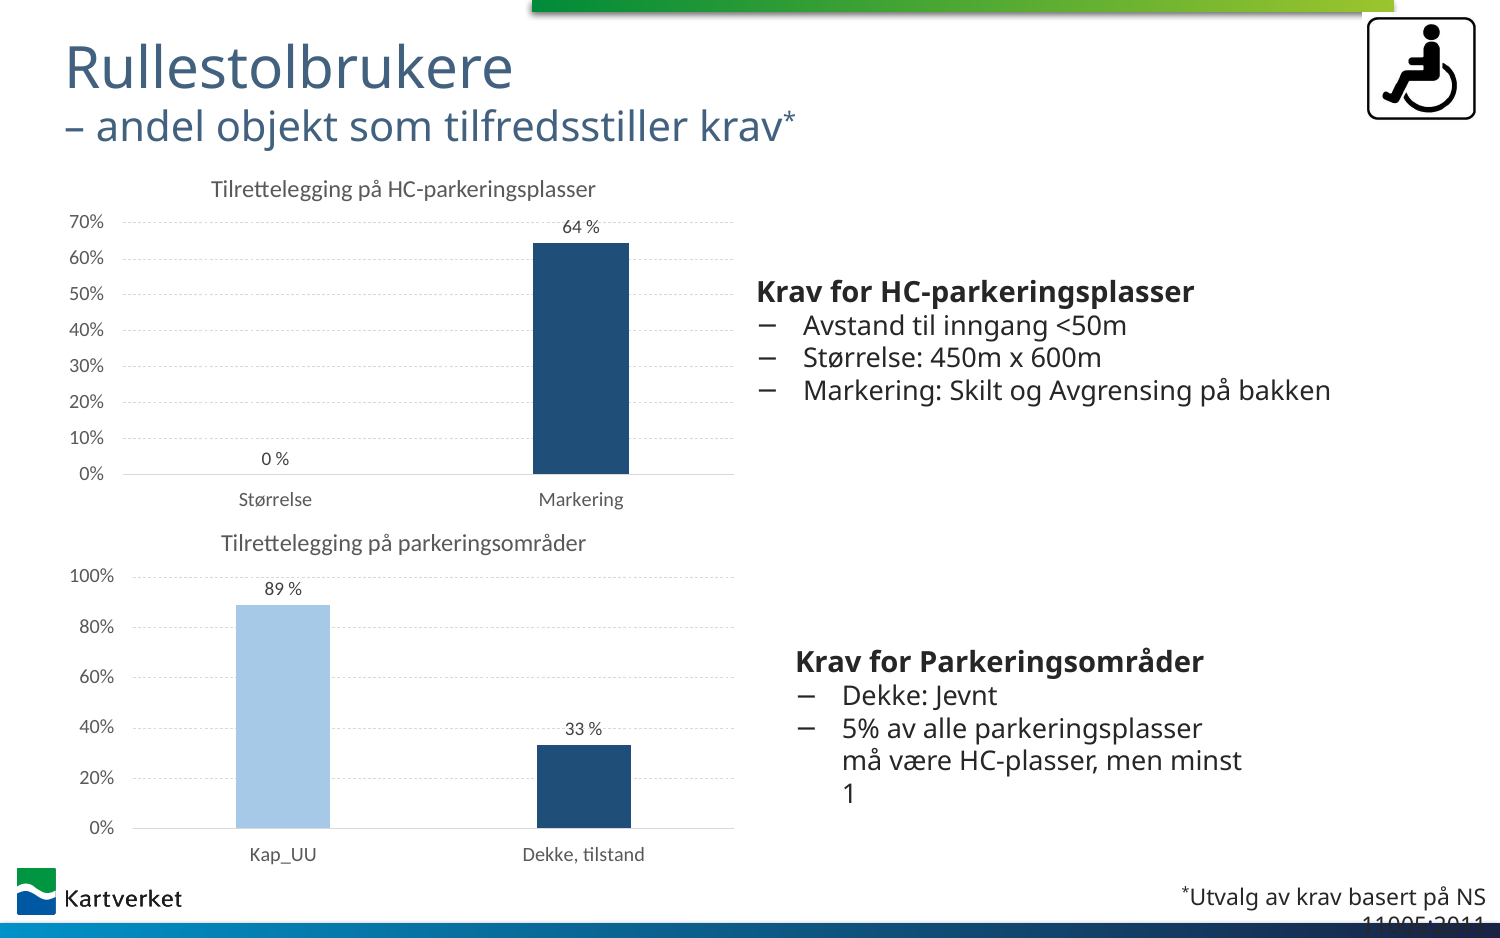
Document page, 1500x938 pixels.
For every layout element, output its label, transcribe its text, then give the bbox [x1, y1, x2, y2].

picture [1362, 12, 1481, 126]
text_box Krav for HC-parkeringsplasser Avstand til inngang <50m Størrelse: 450m x 600m Markering: Skilt og Avgrensing på bakken [750, 265, 1346, 413]
picture [62, 166, 746, 519]
text_box Rullestolbrukere – andel objekt som tilfredsstiller krav* [49, 25, 1431, 158]
text_box *Utvalg av krav basert på NS 11005:2011 [1068, 873, 1500, 938]
text_box Krav for Parkeringsområder Dekke: Jevnt 5% av alle parkeringsplasser må være HC-plasser, men minst 1 [780, 636, 1261, 816]
picture [62, 520, 746, 874]
